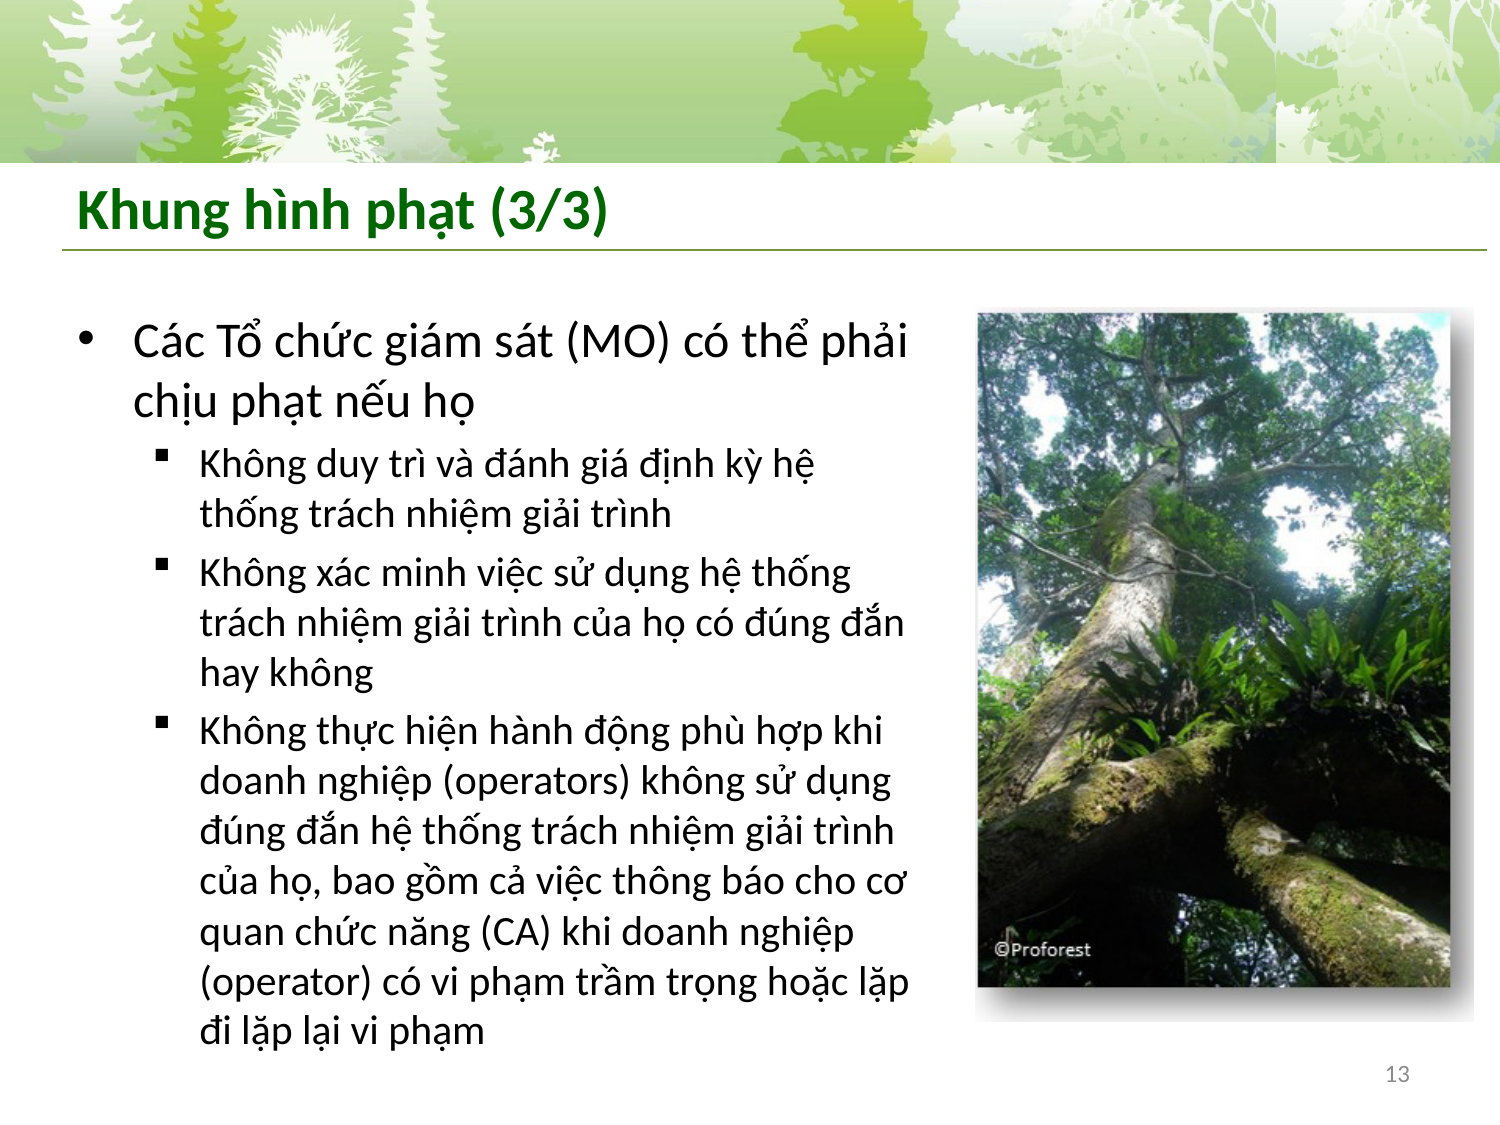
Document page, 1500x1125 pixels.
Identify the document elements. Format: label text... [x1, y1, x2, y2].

title Khung hình phạt (3/3) [62, 174, 1350, 238]
slide_number 13 [1074, 1042, 1425, 1103]
list Các Tổ chức giám sát (MO) có thể phải chịu phạt nếu họ Không duy trì và đánh giá định kỳ hệ thống trách nhiệm giải trình Không xác minh việc sử dụng hệ thống trách nhiệm giải trình của họ có đúng đắn hay không Không thực hiện hành động phù hợp khi doanh nghiệp (operators) không sử dụng đúng đắn hệ thống trách nhiệm giải trình của họ, bao gồm cả việc thông báo cho cơ quan chức năng (CA) khi doanh nghiệp (operator) có vi phạm trầm trọng hoặc lặp đi lặp lại vi phạm [62, 299, 938, 1063]
picture [0, 0, 1500, 163]
picture [974, 307, 1474, 1022]
